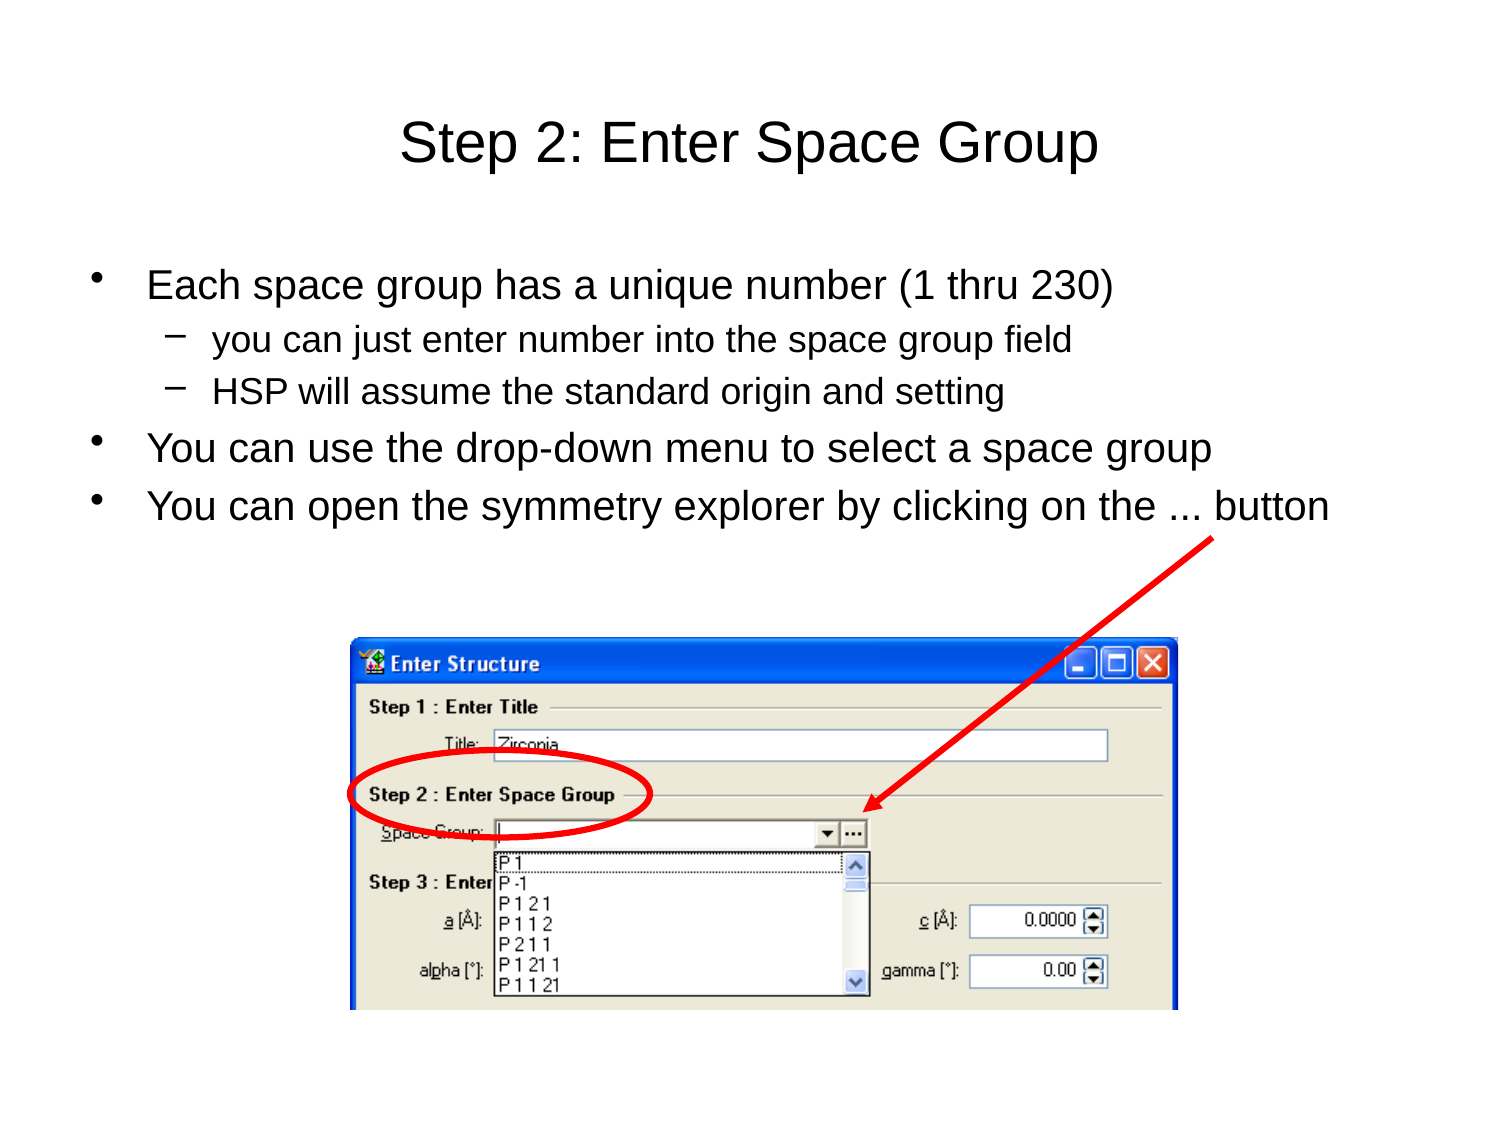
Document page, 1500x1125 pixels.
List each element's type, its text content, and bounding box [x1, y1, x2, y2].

picture [349, 637, 1179, 1010]
list Each space group has a unique number (1 thru 230) you can just enter number into the space group field HSP will assume the standard origin and setting You can use the drop-down menu to select a space group You can open the symmetry explorer by clicking on the ... button [75, 249, 1425, 663]
title Step 2: Enter Space Group [75, 45, 1425, 233]
